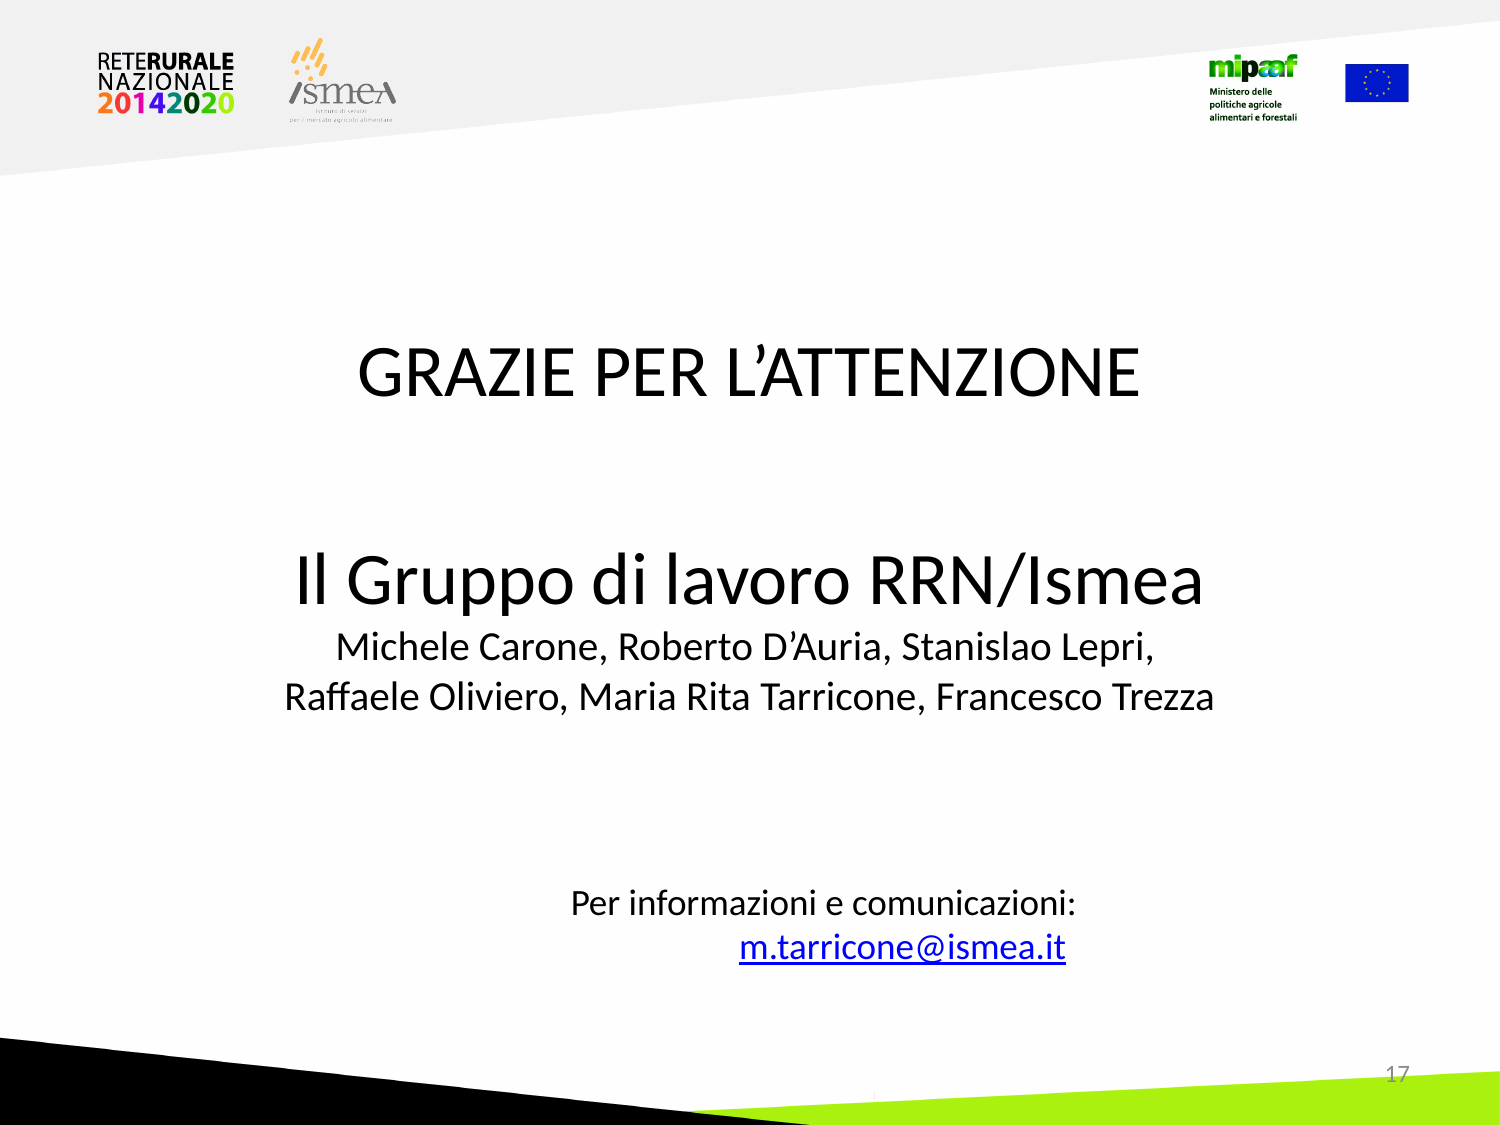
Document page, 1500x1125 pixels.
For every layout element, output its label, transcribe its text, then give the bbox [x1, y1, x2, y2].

title GRAZIE PER L’ATTENZIONE Il Gruppo di lavoro RRN/Ismea Michele Carone, Roberto D’Auria, Stanislao Lepri, Raffaele Oliviero, Maria Rita Tarricone, Francesco Trezza Per informazioni e comunicazioni: m.tarricone@ismea.it [75, 231, 1425, 1024]
picture [0, 0, 1500, 1125]
slide_number 17 [1074, 1042, 1425, 1103]
